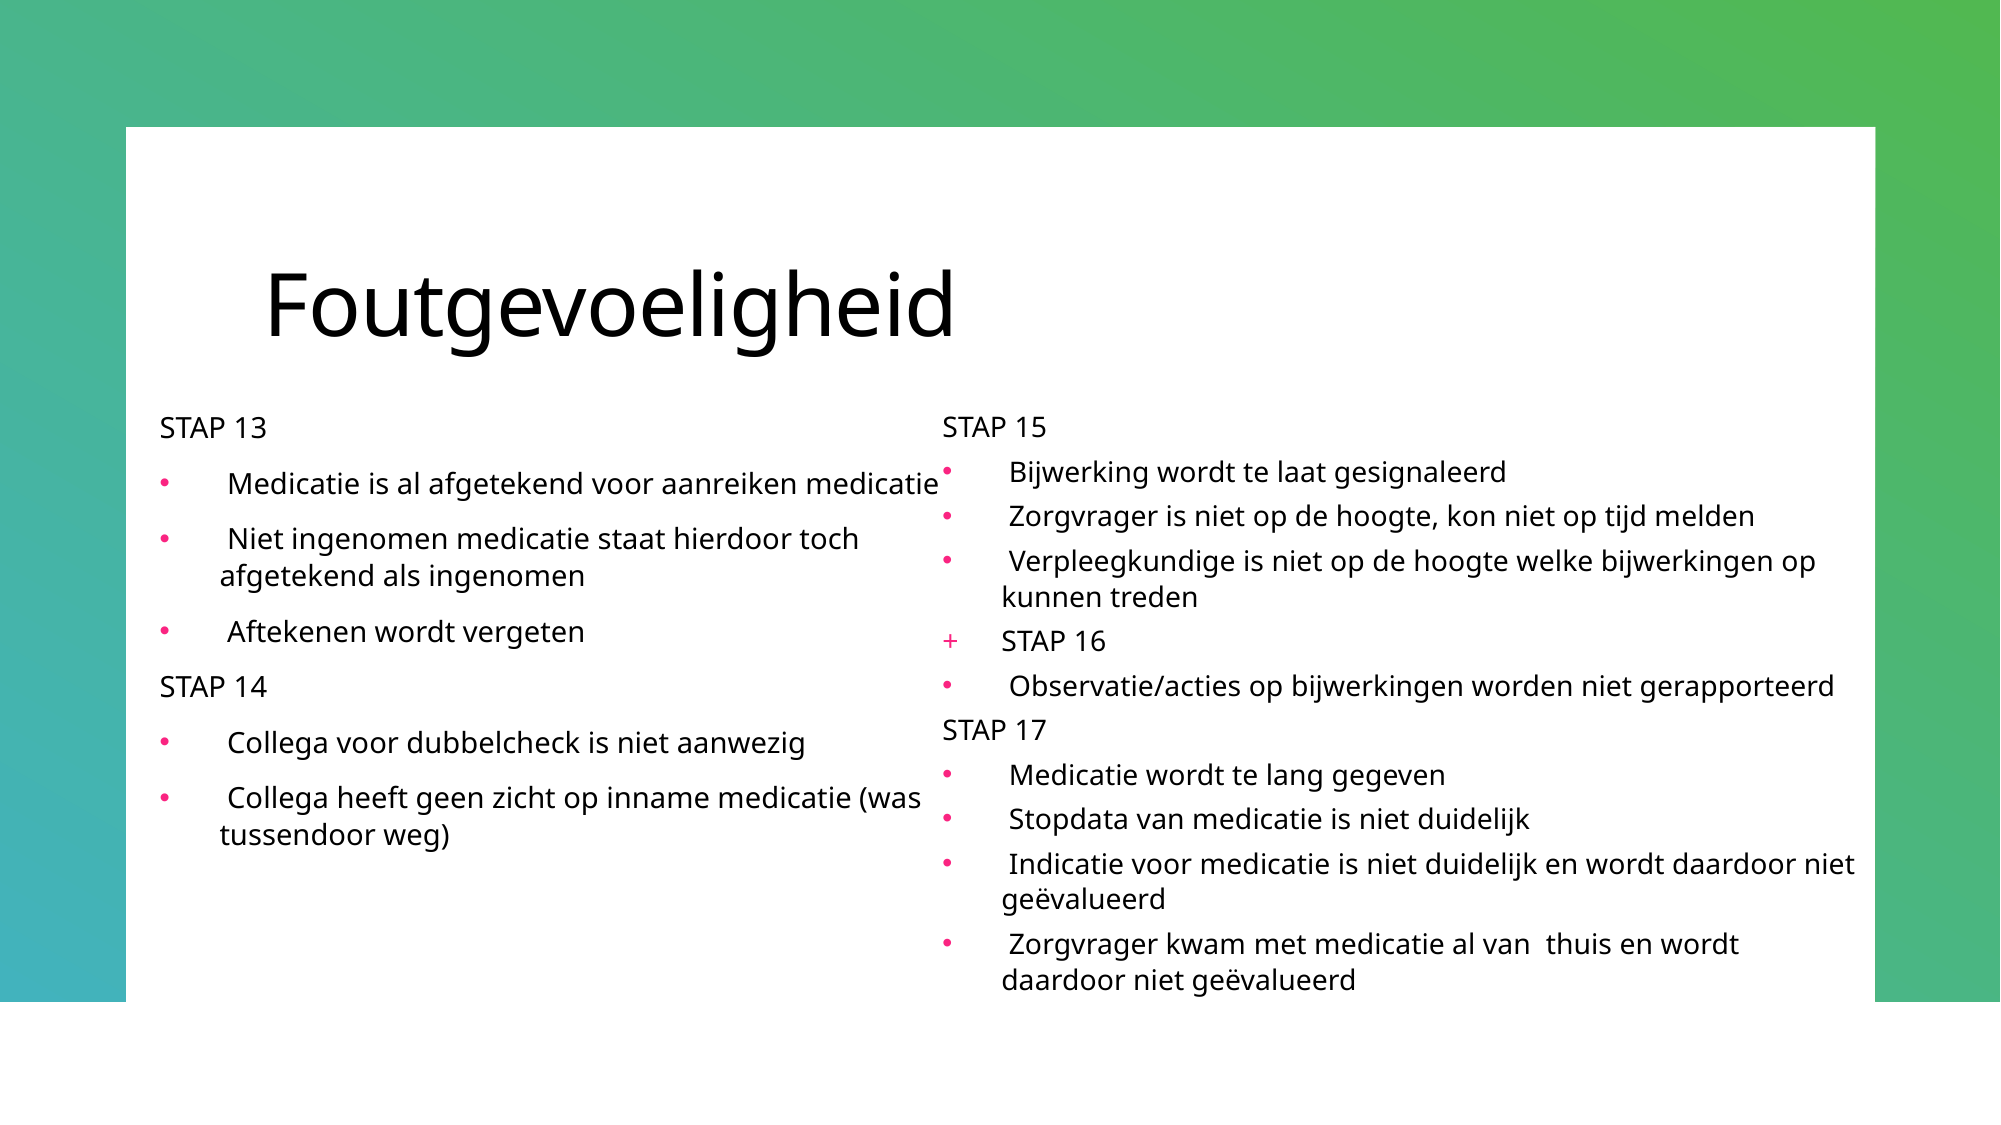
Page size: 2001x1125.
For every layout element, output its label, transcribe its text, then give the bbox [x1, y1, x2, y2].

list STAP 13 Medicatie is al afgetekend voor aanreiken medicatie Niet ingenomen medicatie staat hierdoor toch afgetekend als ingenomen Aftekenen wordt vergeten STAP 14 Collega voor dubbelcheck is niet aanwezig Collega heeft geen zicht op inname medicatie (was tussendoor weg) [144, 400, 927, 911]
title Foutgevoeligheid [248, 248, 1749, 400]
text_box STAP 15 Bijwerking wordt te laat gesignaleerd Zorgvrager is niet op de hoogte, kon niet op tijd melden Verpleegkundige is niet op de hoogte welke bijwerkingen op kunnen treden STAP 16 Observatie/acties op bijwerkingen worden niet gerapporteerd STAP 17 Medicatie wordt te lang gegeven Stopdata van medicatie is niet duidelijk Indicatie voor medicatie is niet duidelijk en wordt daardoor niet geëvalueerd Zorgvrager kwam met medicatie al van thuis en wordt daardoor niet geëvalueerd [927, 400, 1872, 1029]
